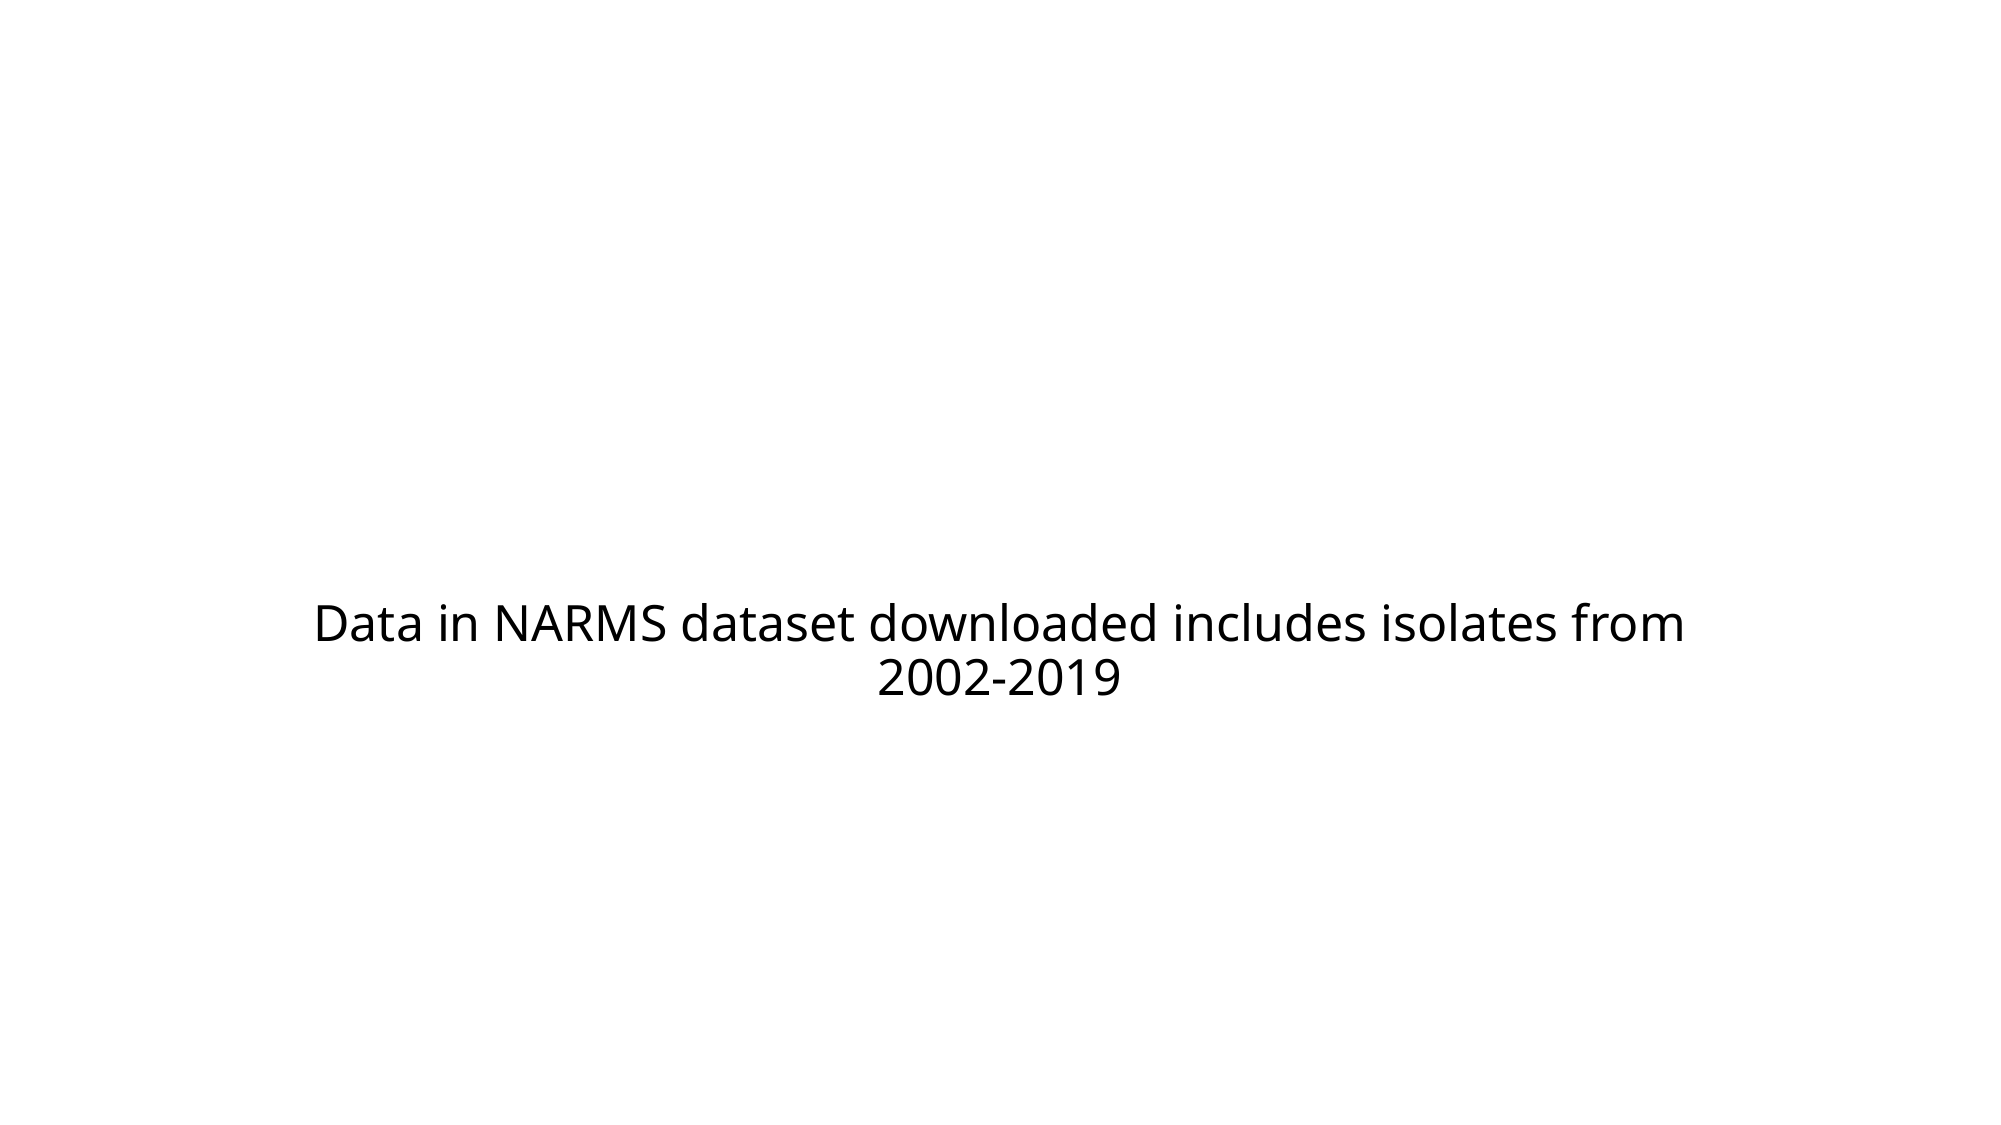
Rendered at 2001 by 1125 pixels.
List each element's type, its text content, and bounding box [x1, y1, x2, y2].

subtitle Data in NARMS dataset downloaded includes isolates from 2002-2019 [249, 590, 1750, 863]
